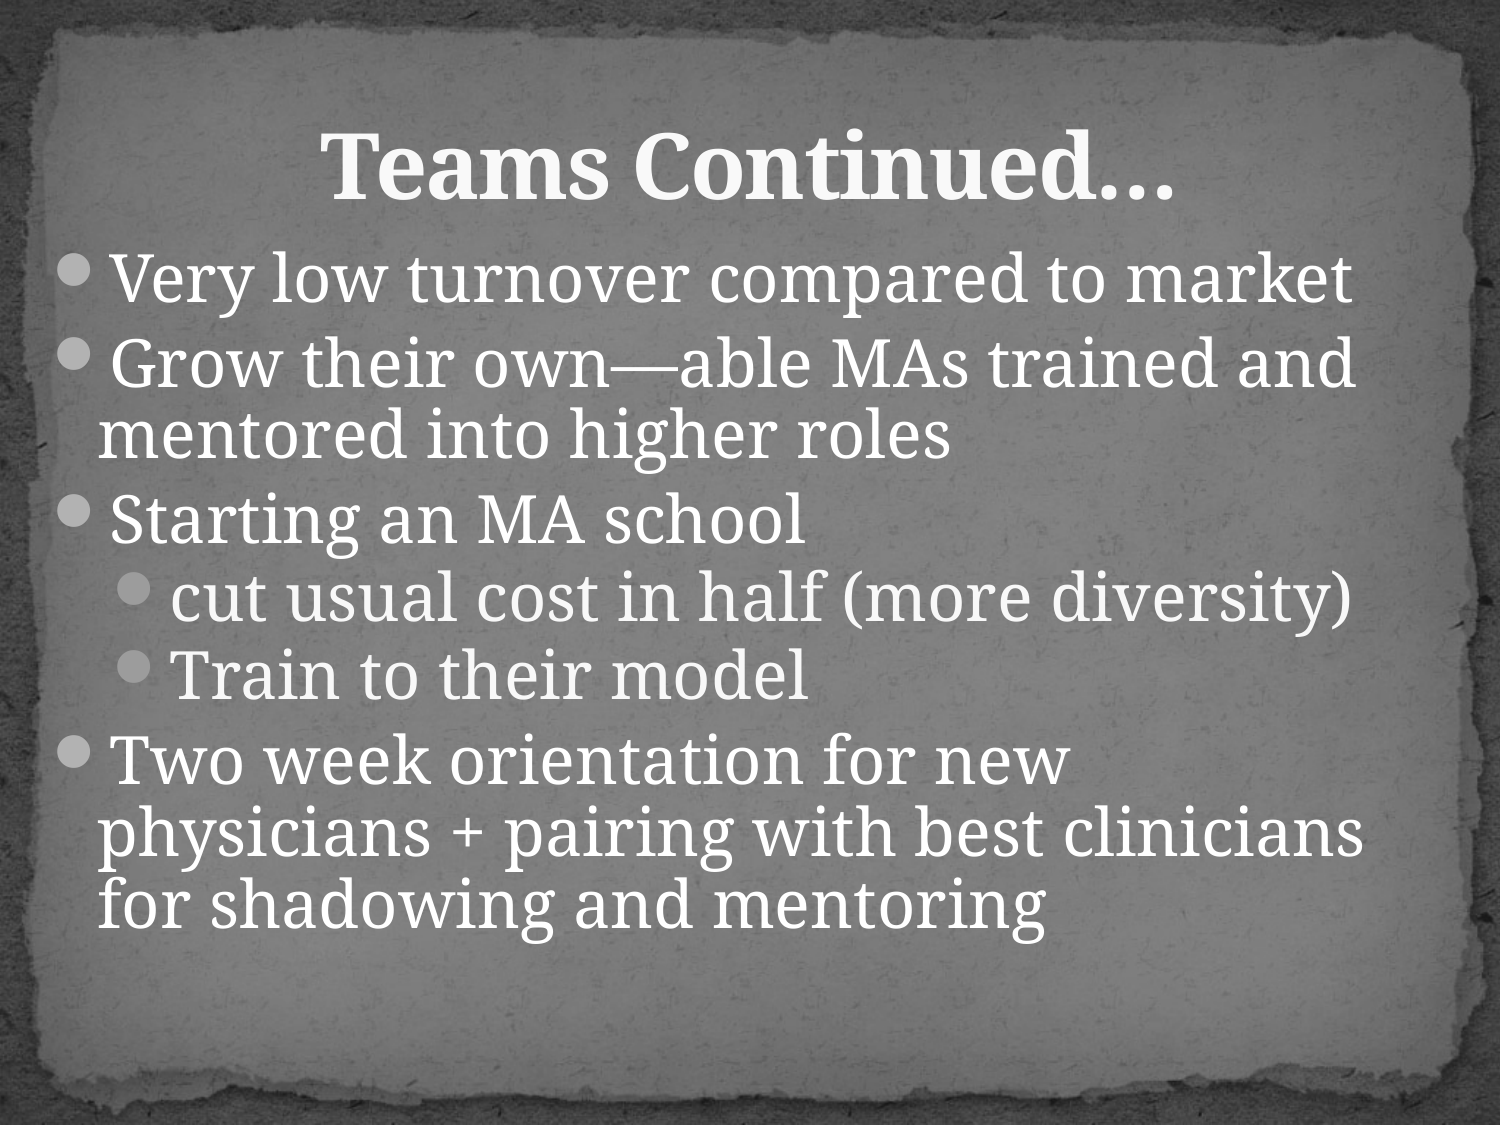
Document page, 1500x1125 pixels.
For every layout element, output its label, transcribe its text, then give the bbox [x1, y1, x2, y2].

list Very low turnover compared to market Grow their own—able MAs trained and mentored into higher roles Starting an MA school cut usual cost in half (more diversity) Train to their model Two week orientation for new physicians + pairing with best clinicians for shadowing and mentoring [37, 237, 1388, 1038]
title Teams Continued… [74, 24, 1425, 225]
